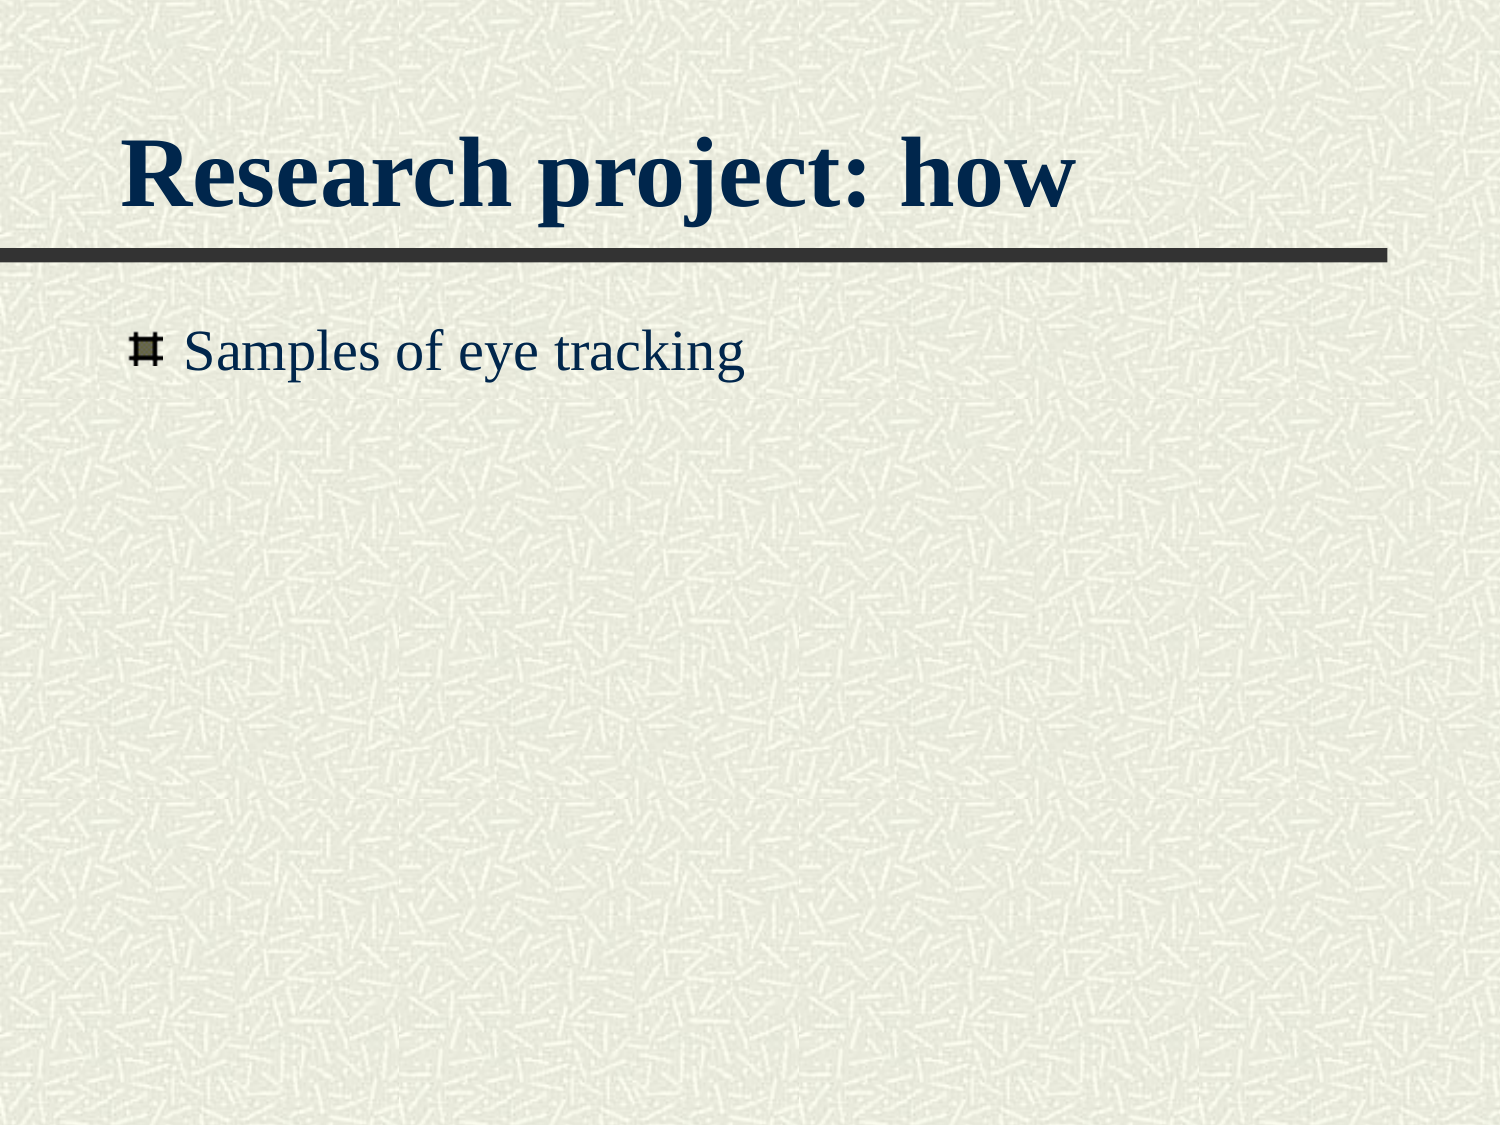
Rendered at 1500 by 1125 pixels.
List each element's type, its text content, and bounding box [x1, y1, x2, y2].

picture [0, 0, 1500, 1125]
list Samples of eye tracking [112, 312, 1388, 1000]
title Research project: how [105, 46, 1455, 235]
